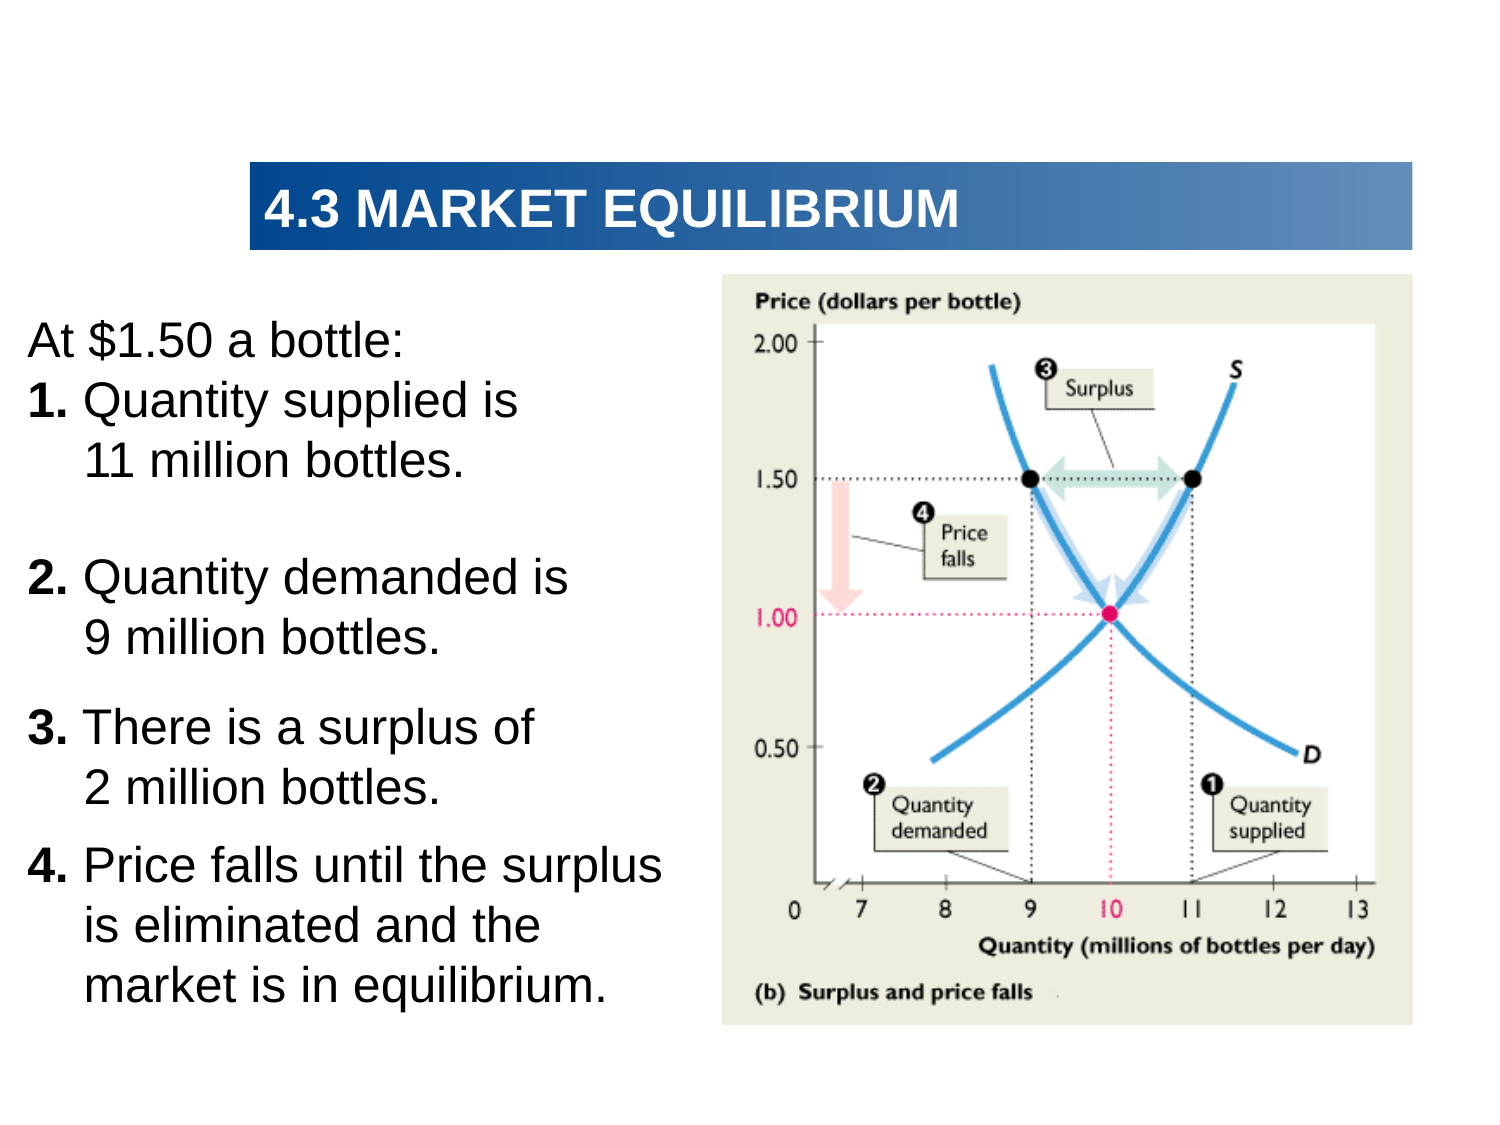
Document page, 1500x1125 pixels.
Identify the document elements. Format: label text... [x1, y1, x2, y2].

title 4.3 MARKET EQUILIBRIUM [249, 162, 1413, 251]
picture [722, 274, 1413, 1026]
text_box 4. Price falls until the surplus is eliminated and the market is in equilibrium. [12, 825, 715, 1025]
text_box 2. Quantity demanded is 9 million bottles. [12, 537, 625, 663]
text_box At $1.50 a bottle: 1. Quantity supplied is 11 million bottles. [12, 299, 588, 488]
text_box 3. There is a surplus of 2 million bottles. [12, 687, 588, 825]
